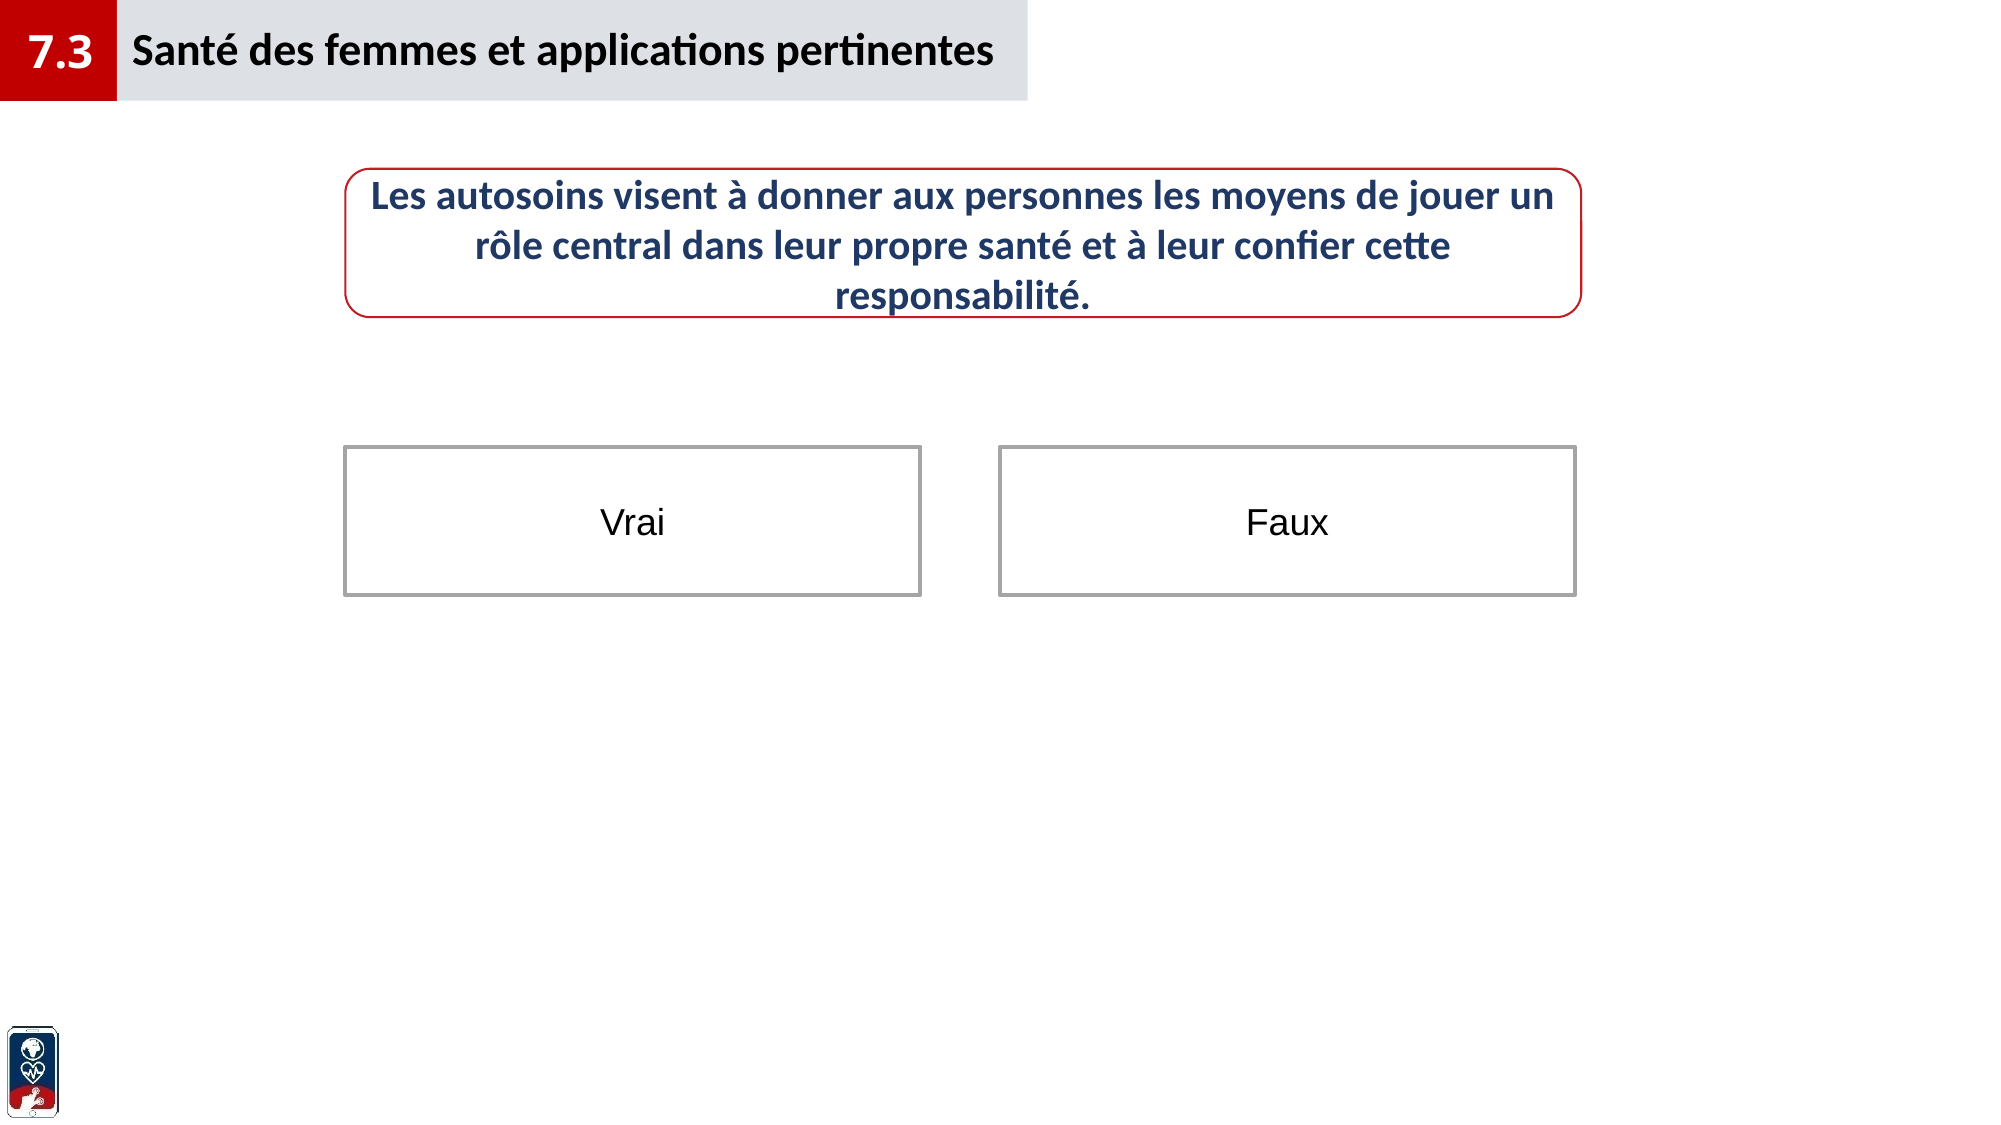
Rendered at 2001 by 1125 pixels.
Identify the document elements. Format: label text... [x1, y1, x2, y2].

text_box Santé des femmes et applications pertinentes [116, 0, 1028, 101]
text_box 7.3 [13, 14, 117, 86]
text_box [0, 0, 116, 101]
picture [7, 1026, 59, 1118]
text_box Les autosoins visent à donner aux personnes les moyens de jouer un rôle central dans leur propre santé et à leur confier cette responsabilité. [345, 168, 1582, 318]
text_box Faux [998, 445, 1577, 597]
text_box Vrai [343, 445, 922, 597]
